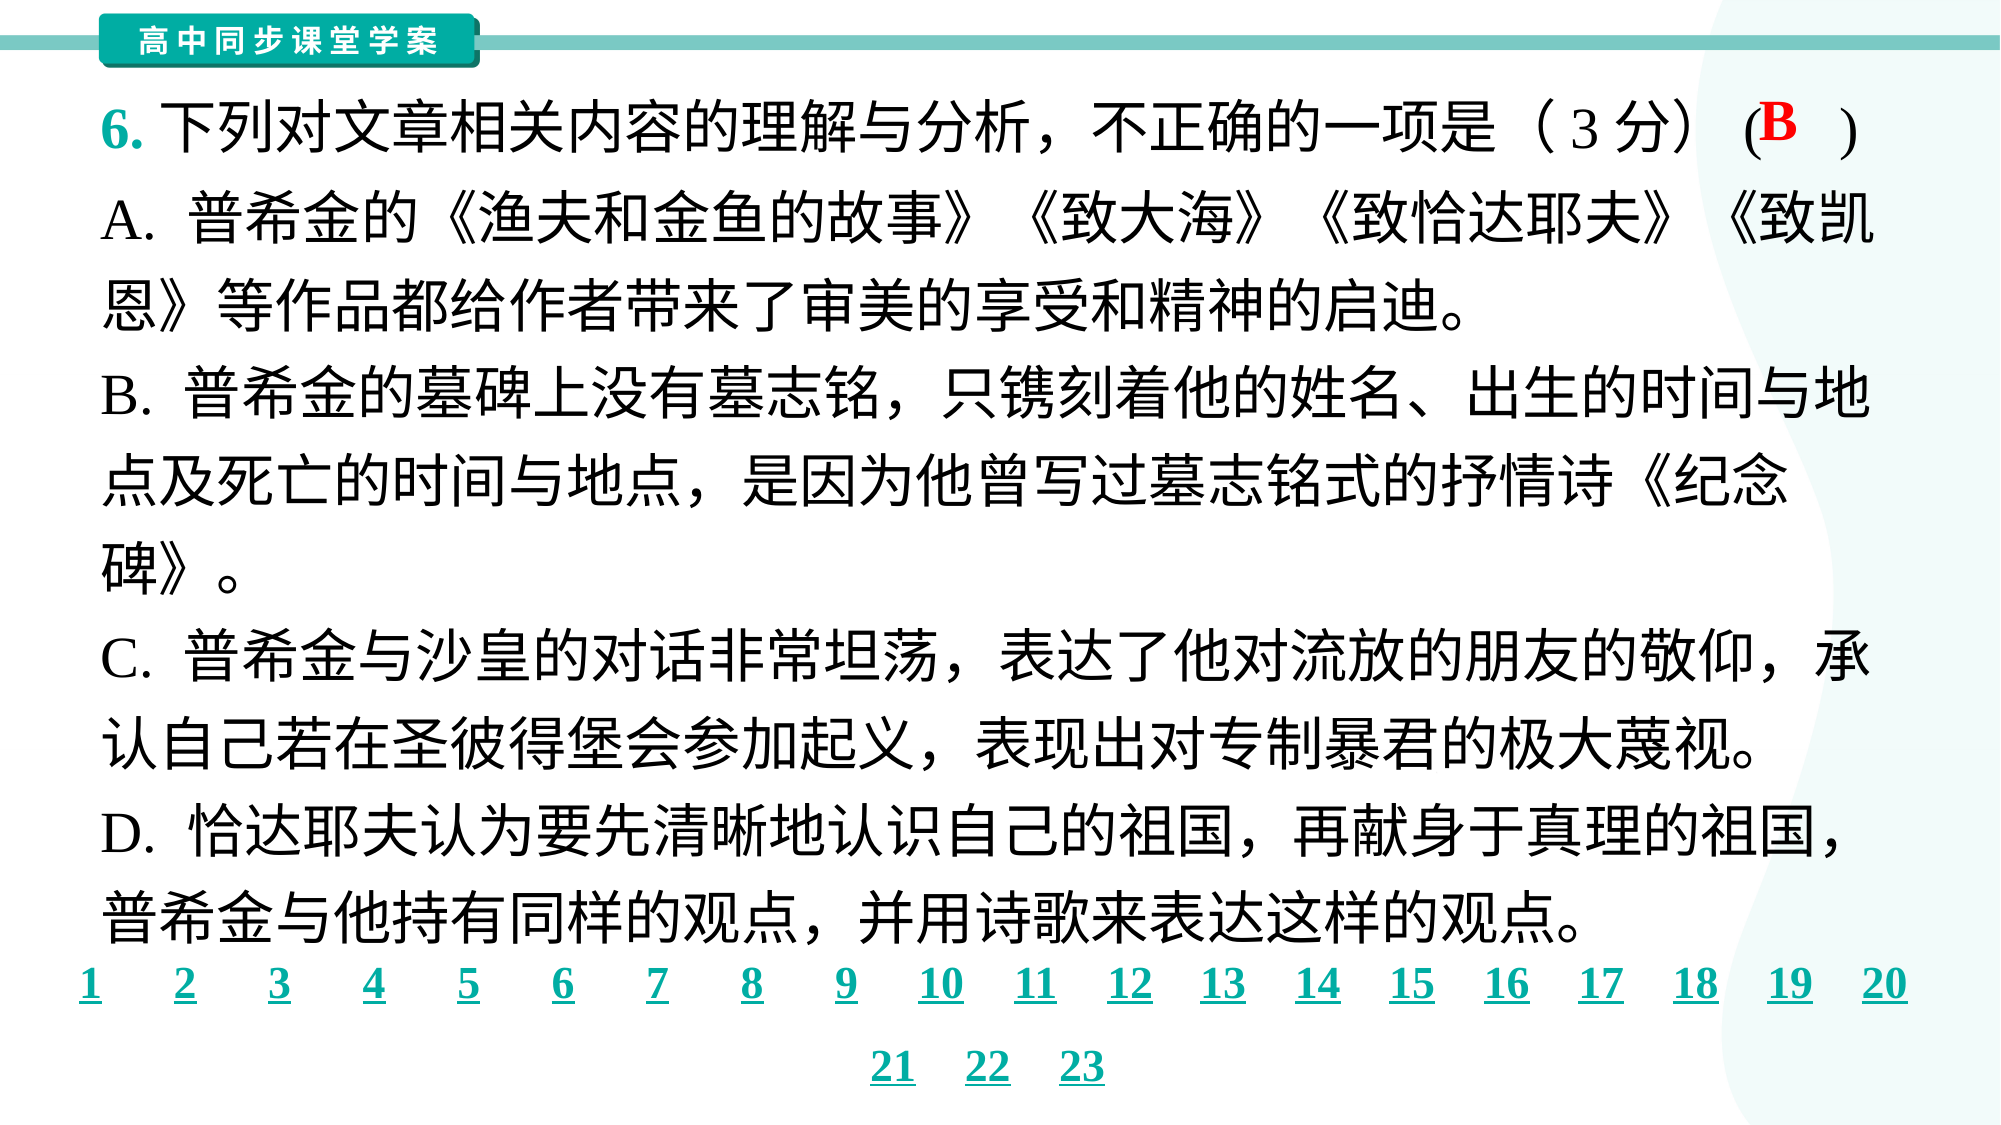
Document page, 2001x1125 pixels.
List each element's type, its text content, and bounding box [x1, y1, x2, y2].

text_box A. 普希金的《渔夫和金鱼的故事》《致大海》《致恰达耶夫》《致凯 恩》等作品都给作者带来了审美的享受和精神的启迪。 B. 普希金的墓碑上没有墓志铭，只镌刻着他的姓名、出生的时间与地 点及死亡的时间与地点，是因为他曾写过墓志铭式的抒情诗《纪念 碑》。 C. 普希金与沙皇的对话非常坦荡，表达了他对流放的朋友的敬仰，承 认自己若在圣彼得堡会参加起义，表现出对专制暴君的极大蔑视。 D. 恰达耶夫认为要先清晰地认识自己的祖国，再献身于真理的祖国， 普希金与他持有同样的观点，并用诗歌来表达这样的观点。 [100, 163, 1899, 952]
text_box 6.下列对文章相关内容的理解与分析，不正确的一项是（3分）( ) [100, 76, 1899, 160]
text_box B [1737, 67, 1819, 153]
picture [0, 0, 2000, 1125]
